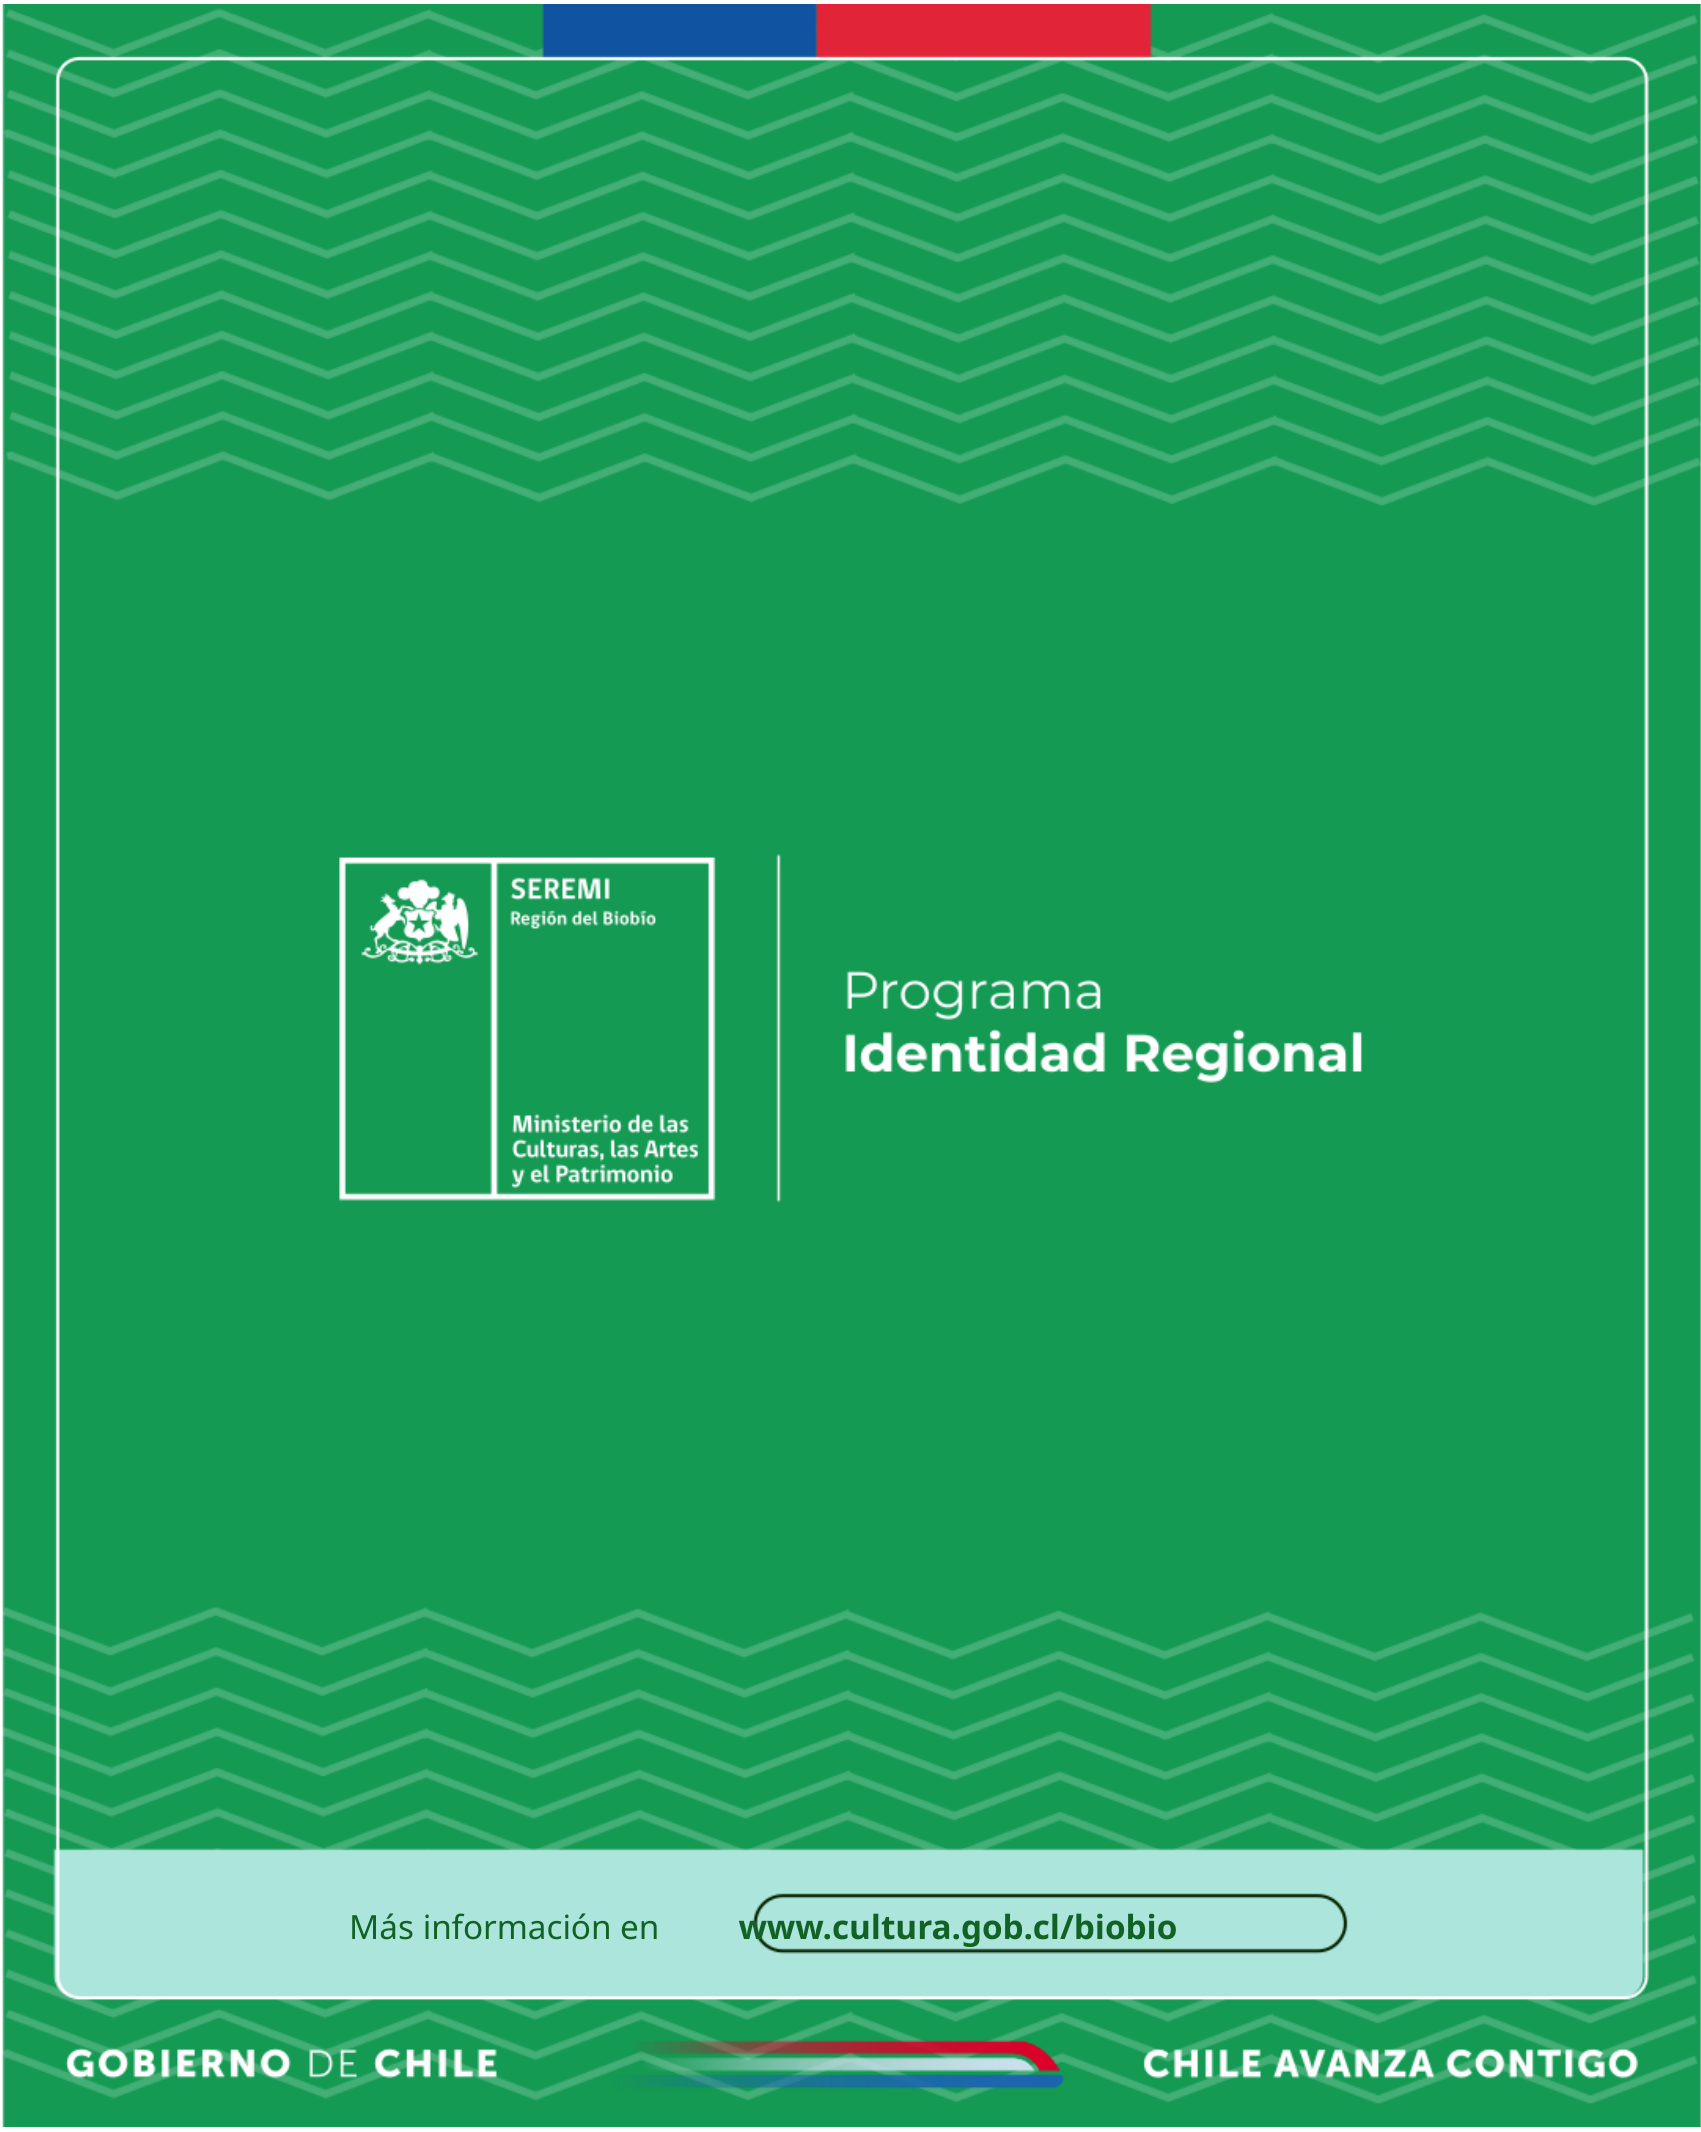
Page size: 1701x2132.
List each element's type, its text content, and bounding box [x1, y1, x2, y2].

text_box Más información en www.cultura.gob.cl/biobio [334, 1898, 1355, 1954]
